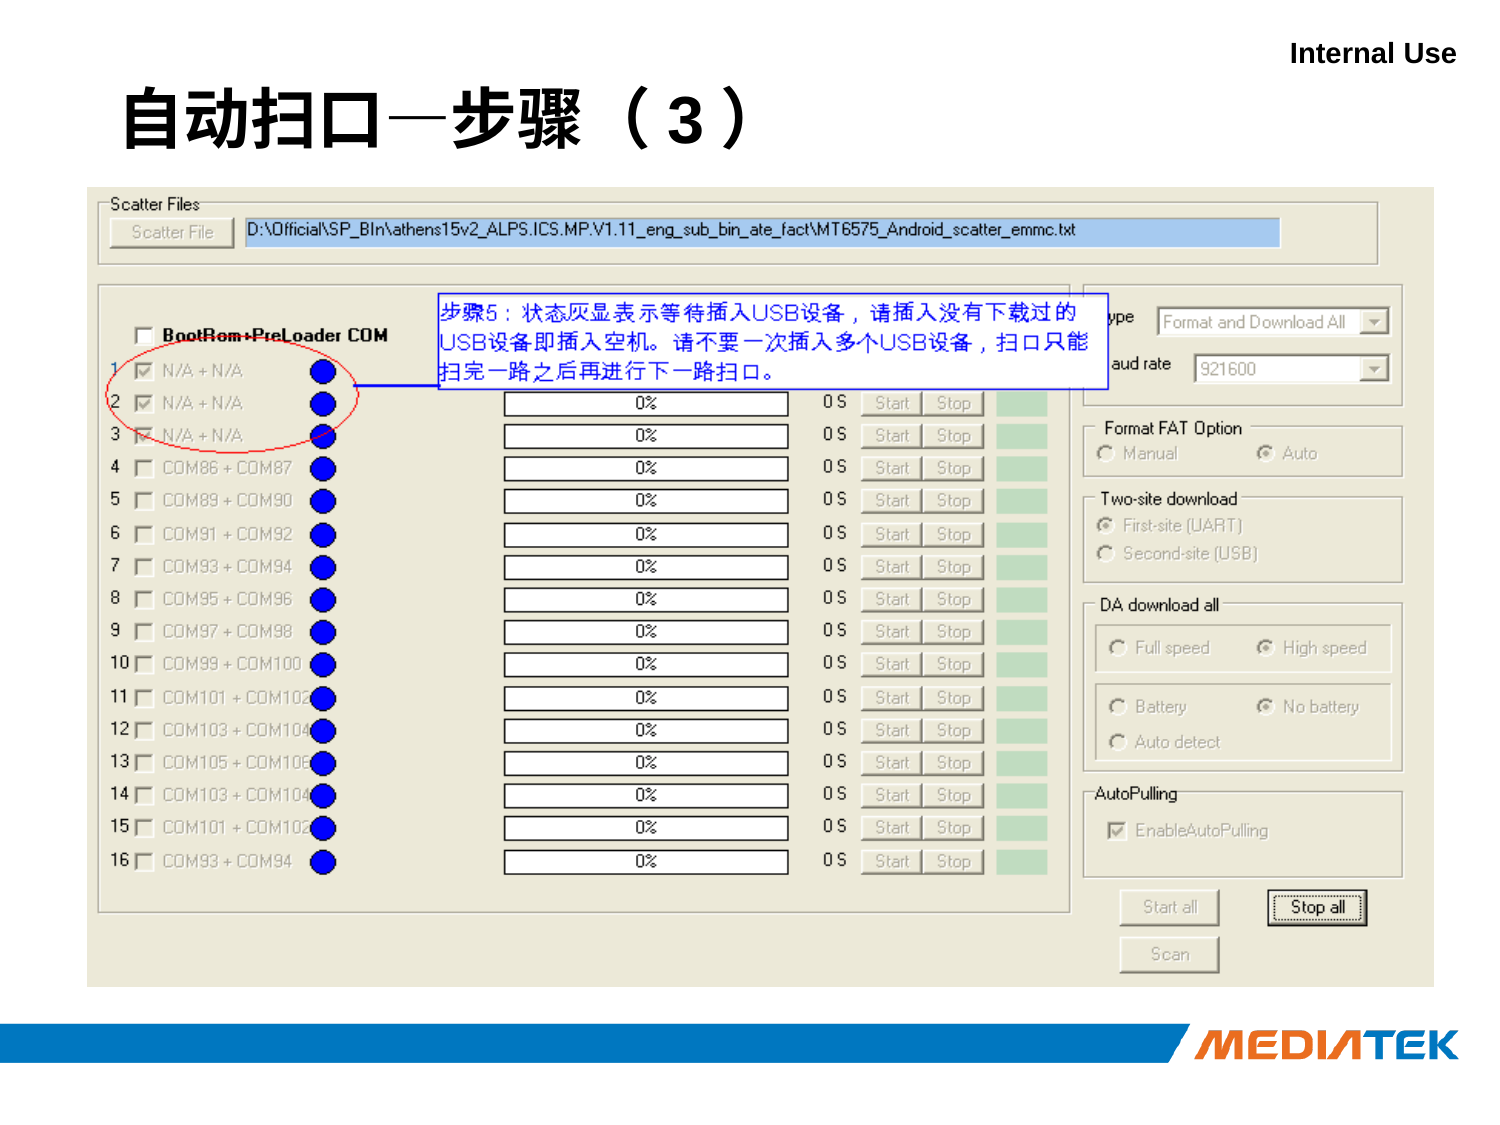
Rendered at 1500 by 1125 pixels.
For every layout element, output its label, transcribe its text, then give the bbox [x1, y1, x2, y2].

picture [87, 187, 1434, 987]
title 自动扫口—步骤（3） [101, 62, 1425, 172]
picture [0, 1023, 1459, 1063]
